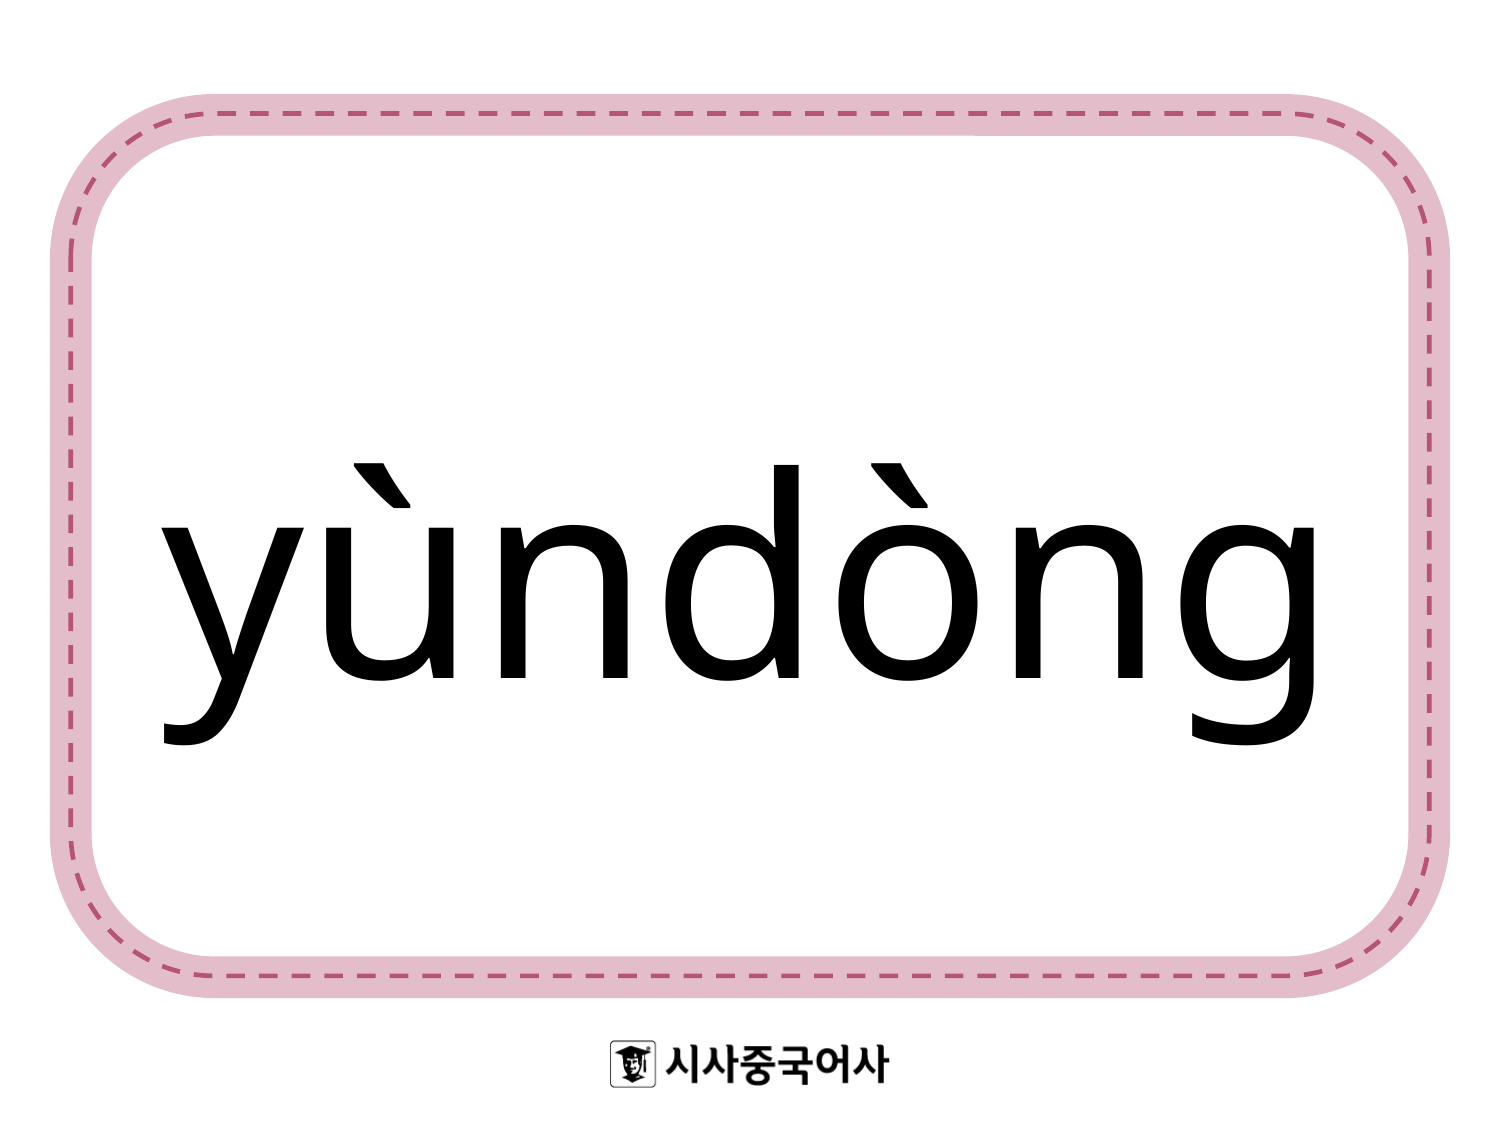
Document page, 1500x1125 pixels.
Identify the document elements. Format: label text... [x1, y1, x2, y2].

text_box yùndòng [145, 230, 1354, 894]
picture [602, 1034, 898, 1094]
